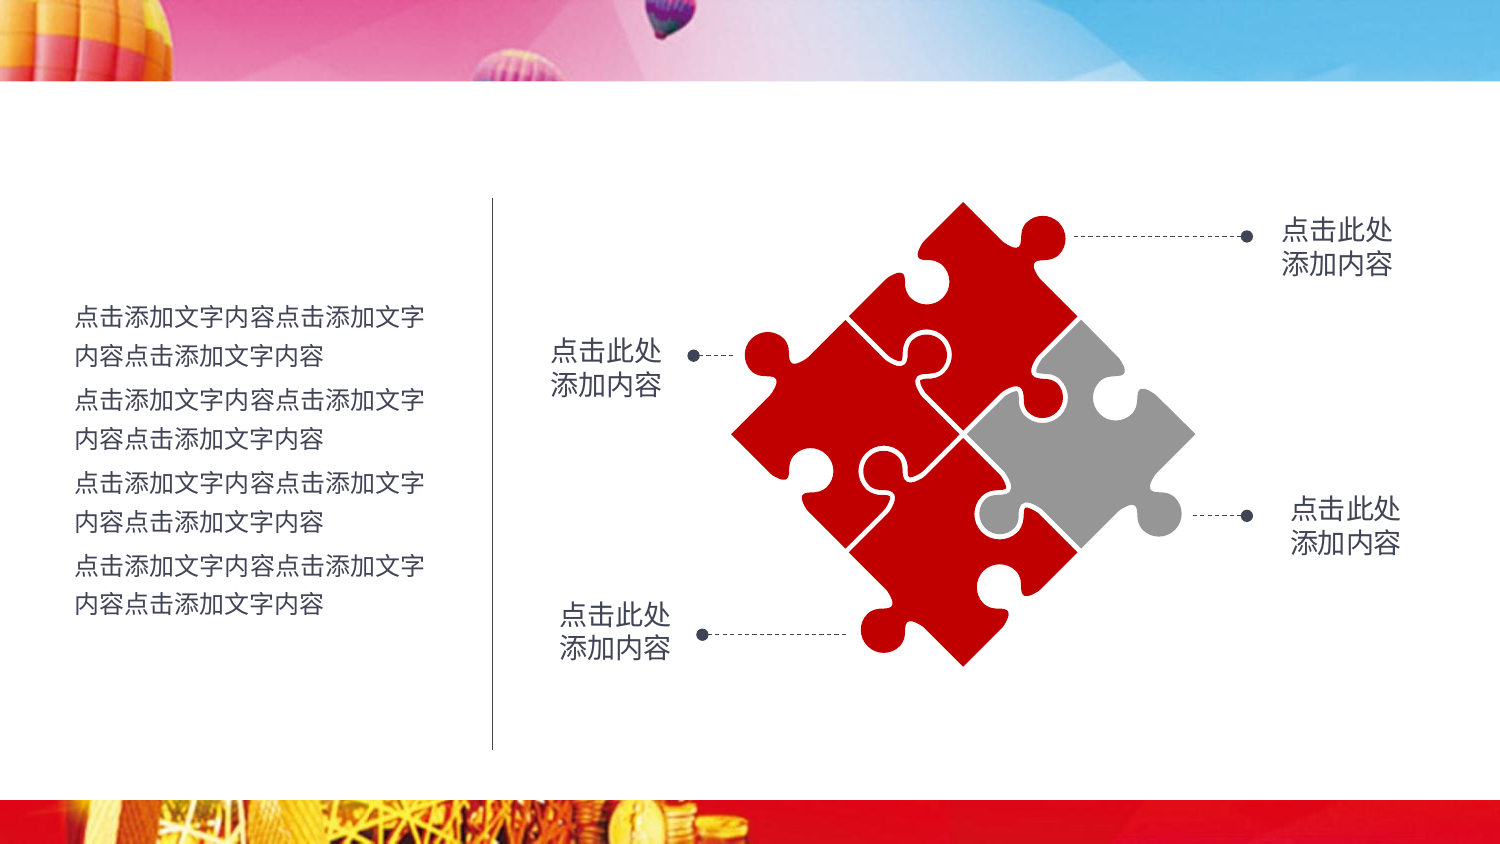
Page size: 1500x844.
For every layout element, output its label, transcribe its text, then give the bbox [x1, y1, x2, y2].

text_box 点击此处 添加内容 [545, 589, 687, 672]
text_box 点击添加文字内容点击添加文字内容点击添加文字内容 点击添加文字内容点击添加文字内容点击添加文字内容 点击添加文字内容点击添加文字内容点击添加文字内容 点击添加文字内容点击添加文字内容点击添加文字内容 [59, 285, 441, 705]
text_box [139, 20, 544, 89]
picture [0, 0, 1500, 81]
picture [0, 800, 1500, 844]
text_box [729, 318, 962, 551]
text_box 点击此处 添加内容 [535, 325, 678, 409]
text_box [965, 318, 1198, 551]
text_box [847, 200, 1079, 433]
text_box 点击此处 添加内容 [1266, 204, 1409, 288]
text_box 点击此处 添加内容 [1275, 484, 1417, 567]
text_box [847, 436, 1079, 669]
